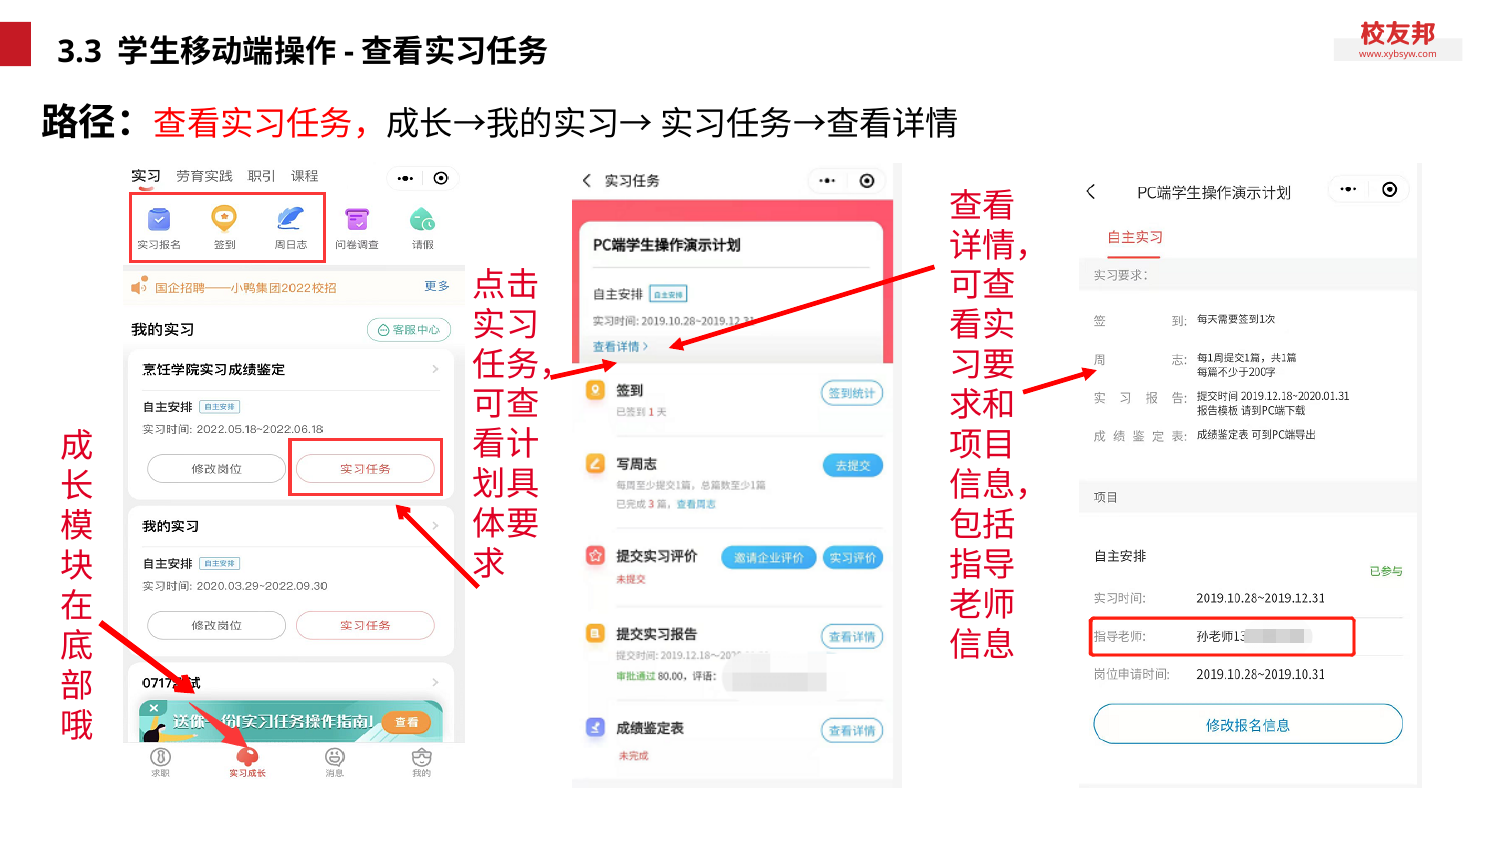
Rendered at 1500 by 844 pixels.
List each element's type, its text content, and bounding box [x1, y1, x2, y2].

text_box 点击实习任务，可查看计划具体要求 [469, 255, 556, 590]
text_box 查看详情，可查看实习要求和项目信息，包括指导老师信息 [934, 176, 1044, 671]
picture [1361, 21, 1435, 45]
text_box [100, 622, 195, 694]
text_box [395, 504, 479, 588]
text_box 成长模块在底部哦 [45, 417, 112, 752]
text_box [550, 362, 618, 378]
picture [572, 163, 902, 788]
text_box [1023, 370, 1097, 393]
picture [1079, 163, 1422, 788]
title 3.3 学生移动端操作-查看实习任务 [42, 11, 939, 68]
text_box 路径：查看实习任务，成长→我的实习→ 实习任务→查看详情 [26, 68, 1403, 151]
picture [123, 162, 469, 786]
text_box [668, 266, 935, 348]
